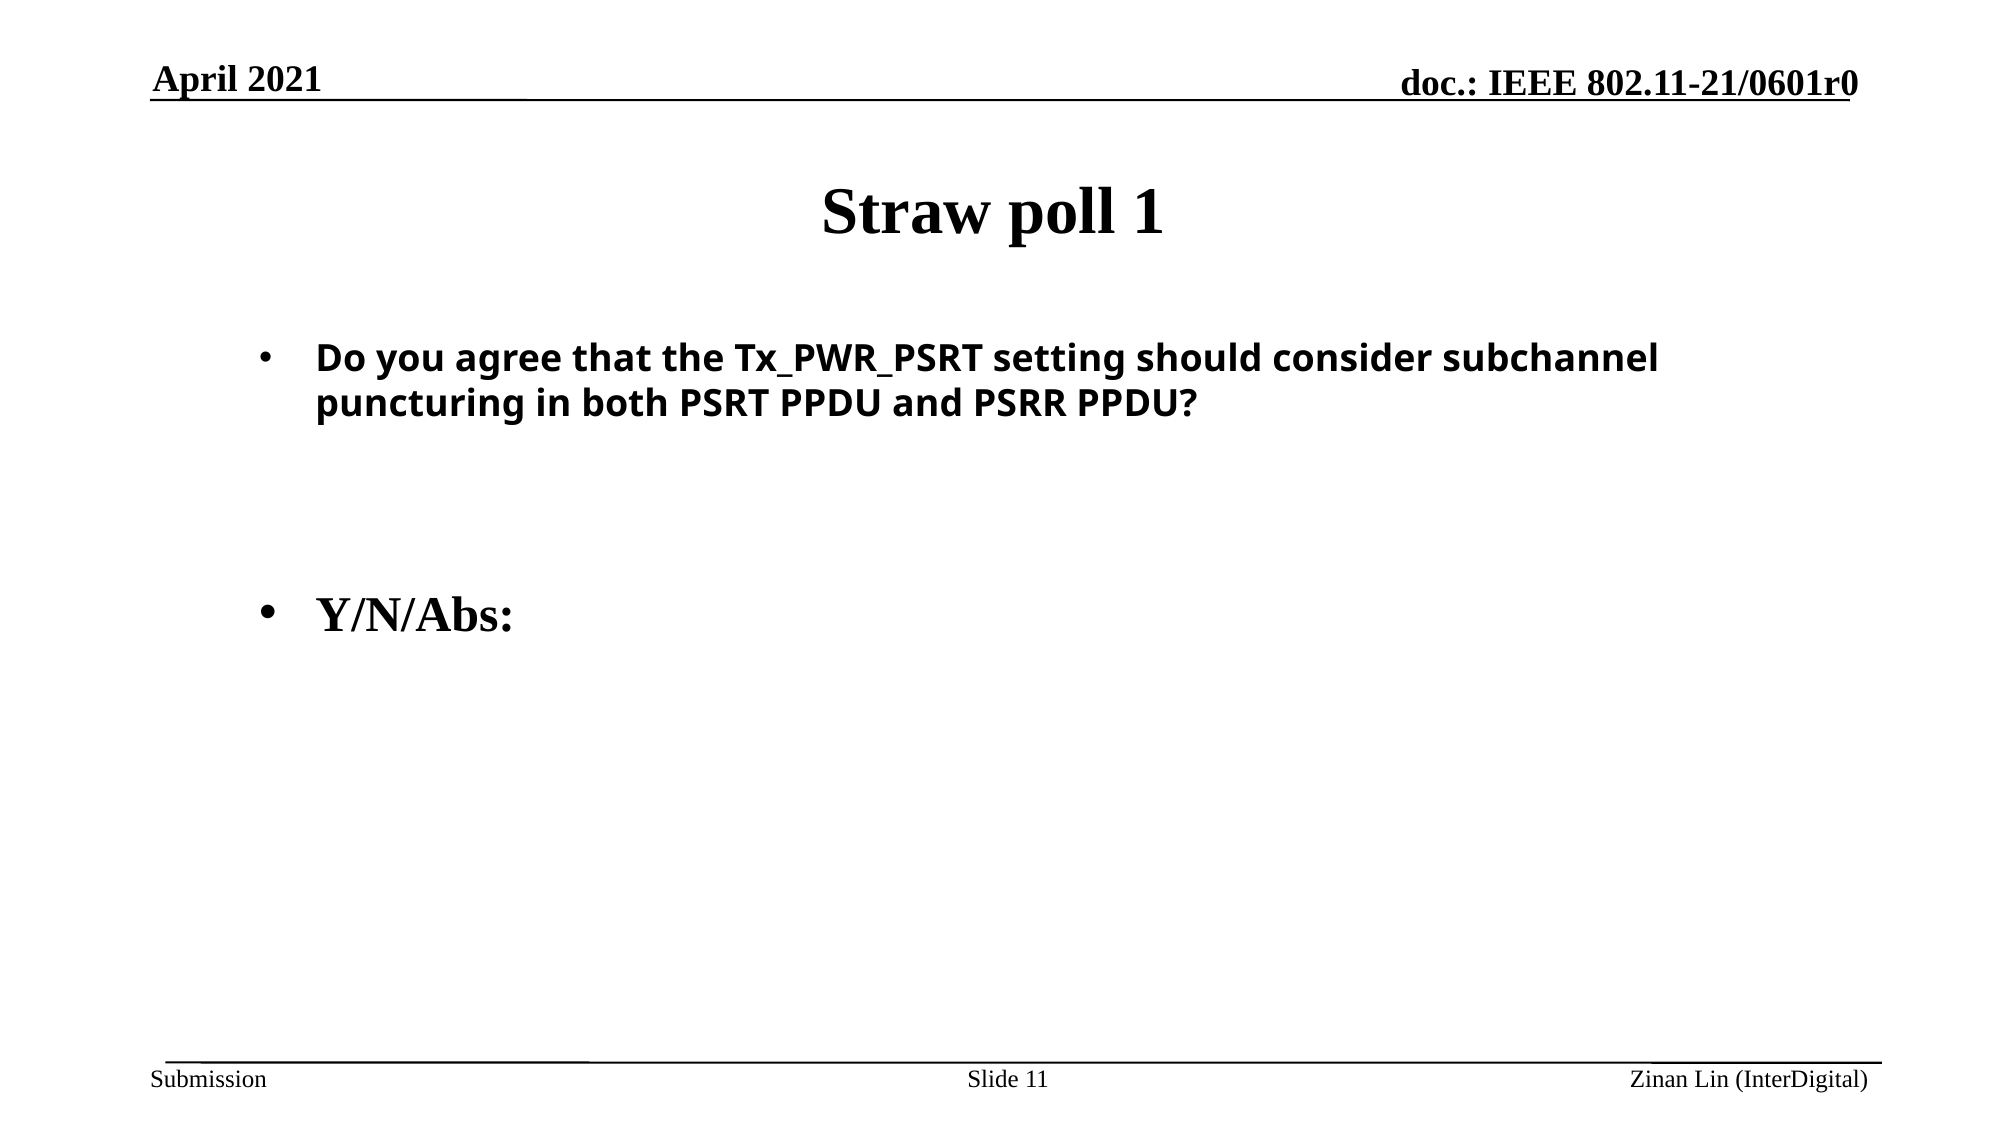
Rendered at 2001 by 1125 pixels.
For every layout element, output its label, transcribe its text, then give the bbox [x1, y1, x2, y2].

list Do you agree that the Tx_PWR_PSRT setting should consider subchannel puncturing in both PSRT PPDU and PSRR PPDU? Y/N/Abs: [243, 253, 1721, 929]
slide_number Slide 11 [950, 1061, 1067, 1123]
footer Zinan Lin (InterDigital) [1171, 1061, 1869, 1093]
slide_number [152, 54, 563, 100]
title Straw poll 1 [356, 119, 1632, 253]
